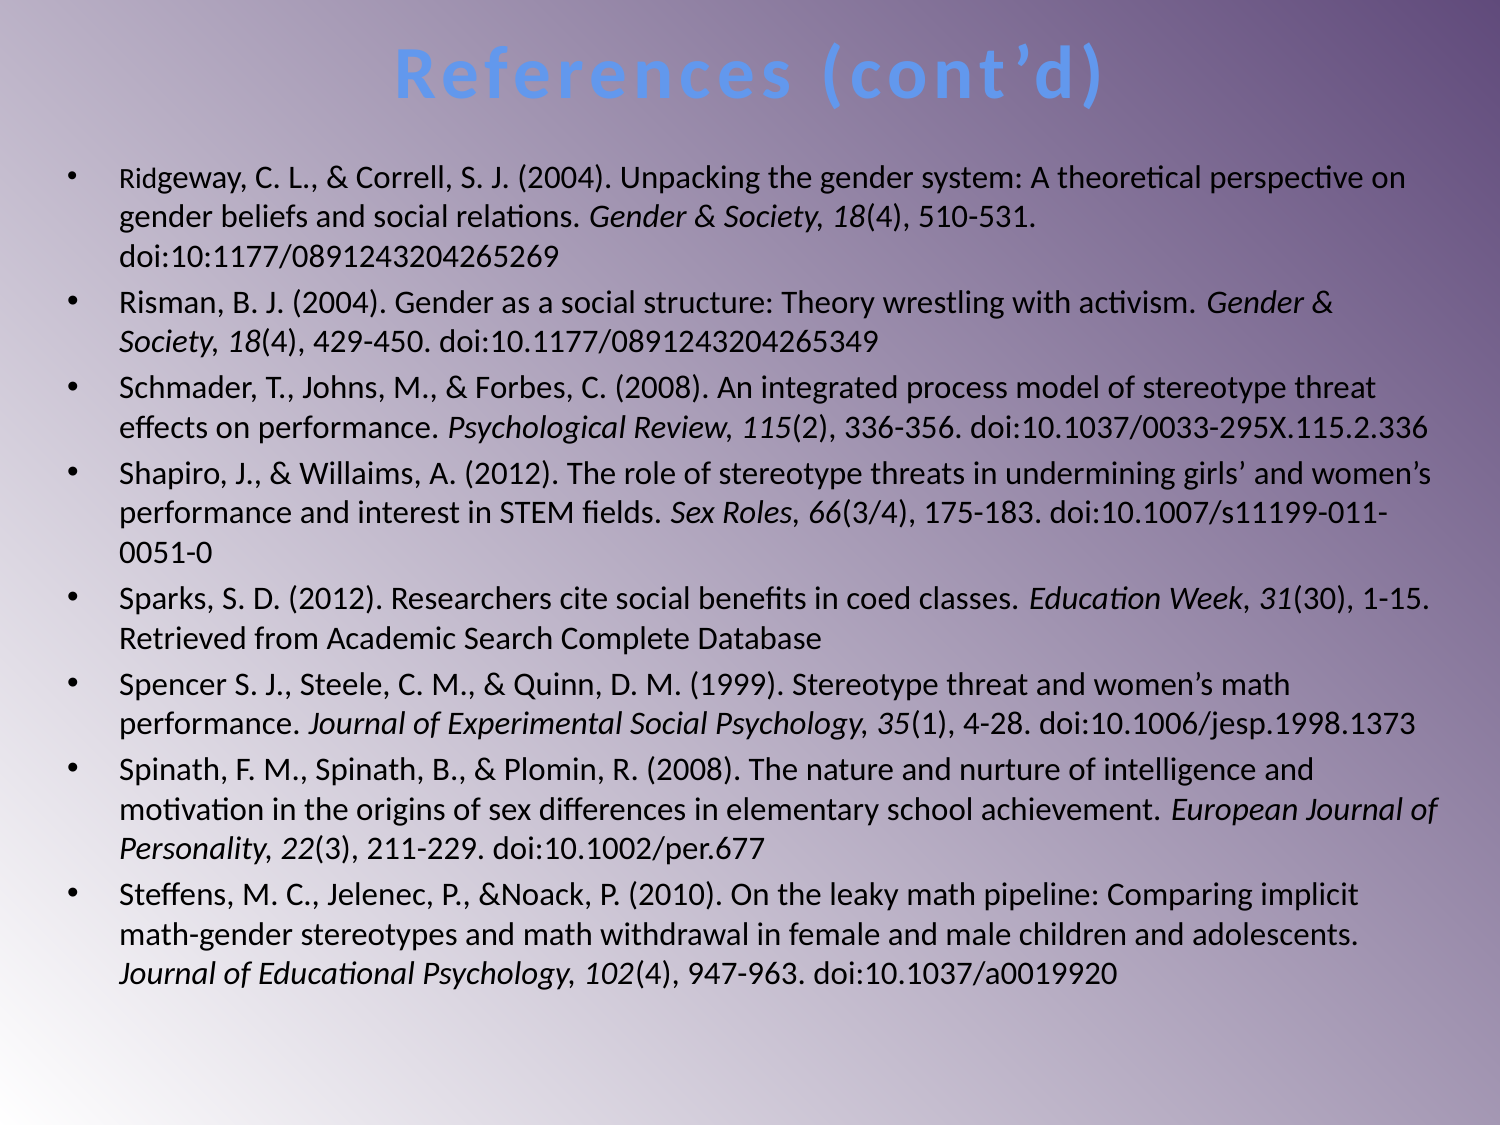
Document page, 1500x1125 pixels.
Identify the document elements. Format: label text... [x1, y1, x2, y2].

title References (cont’d) [75, 13, 1425, 124]
list Ridgeway, C. L., & Correll, S. J. (2004). Unpacking the gender system: A theoretical perspective on gender beliefs and social relations. Gender & Society, 18(4), 510-531. doi:10:1177/0891243204265269 Risman, B. J. (2004). Gender as a social structure: Theory wrestling with activism. Gender & Society, 18(4), 429-450. doi:10.1177/0891243204265349 Schmader, T., Johns, M., & Forbes, C. (2008). An integrated process model of stereotype threat effects on performance. Psychological Review, 115(2), 336-356. doi:10.1037/0033-295X.115.2.336 Shapiro, J., & Willaims, A. (2012). The role of stereotype threats in undermining girls’ and women’s performance and interest in STEM fields. Sex Roles, 66(3/4), 175-183. doi:10.1007/s11199-011-0051-0 Sparks, S. D. (2012). Researchers cite social benefits in coed classes. Education Week, 31(30), 1-15. Retrieved from Academic Search Complete Database Spencer S. J., Steele, C. M., & Quinn, D. M. (1999). Stereotype threat and women’s math performance. Journal of Experimental Social Psychology, 35(1), 4-28. doi:10.1006/jesp.1998.1373 Spinath, F. M., Spinath, B., & Plomin, R. (2008). The nature and nurture of intelligence and motivation in the origins of sex differences in elementary school achievement. European Journal of Personality, 22(3), 211-229. doi:10.1002/per.677 Steffens, M. C., Jelenec, P., &Noack, P. (2010). On the leaky math pipeline: Comparing implicit math-gender stereotypes and math withdrawal in female and male children and adolescents. Journal of Educational Psychology, 102(4), 947-963. doi:10.1037/a0019920 [52, 147, 1454, 1094]
